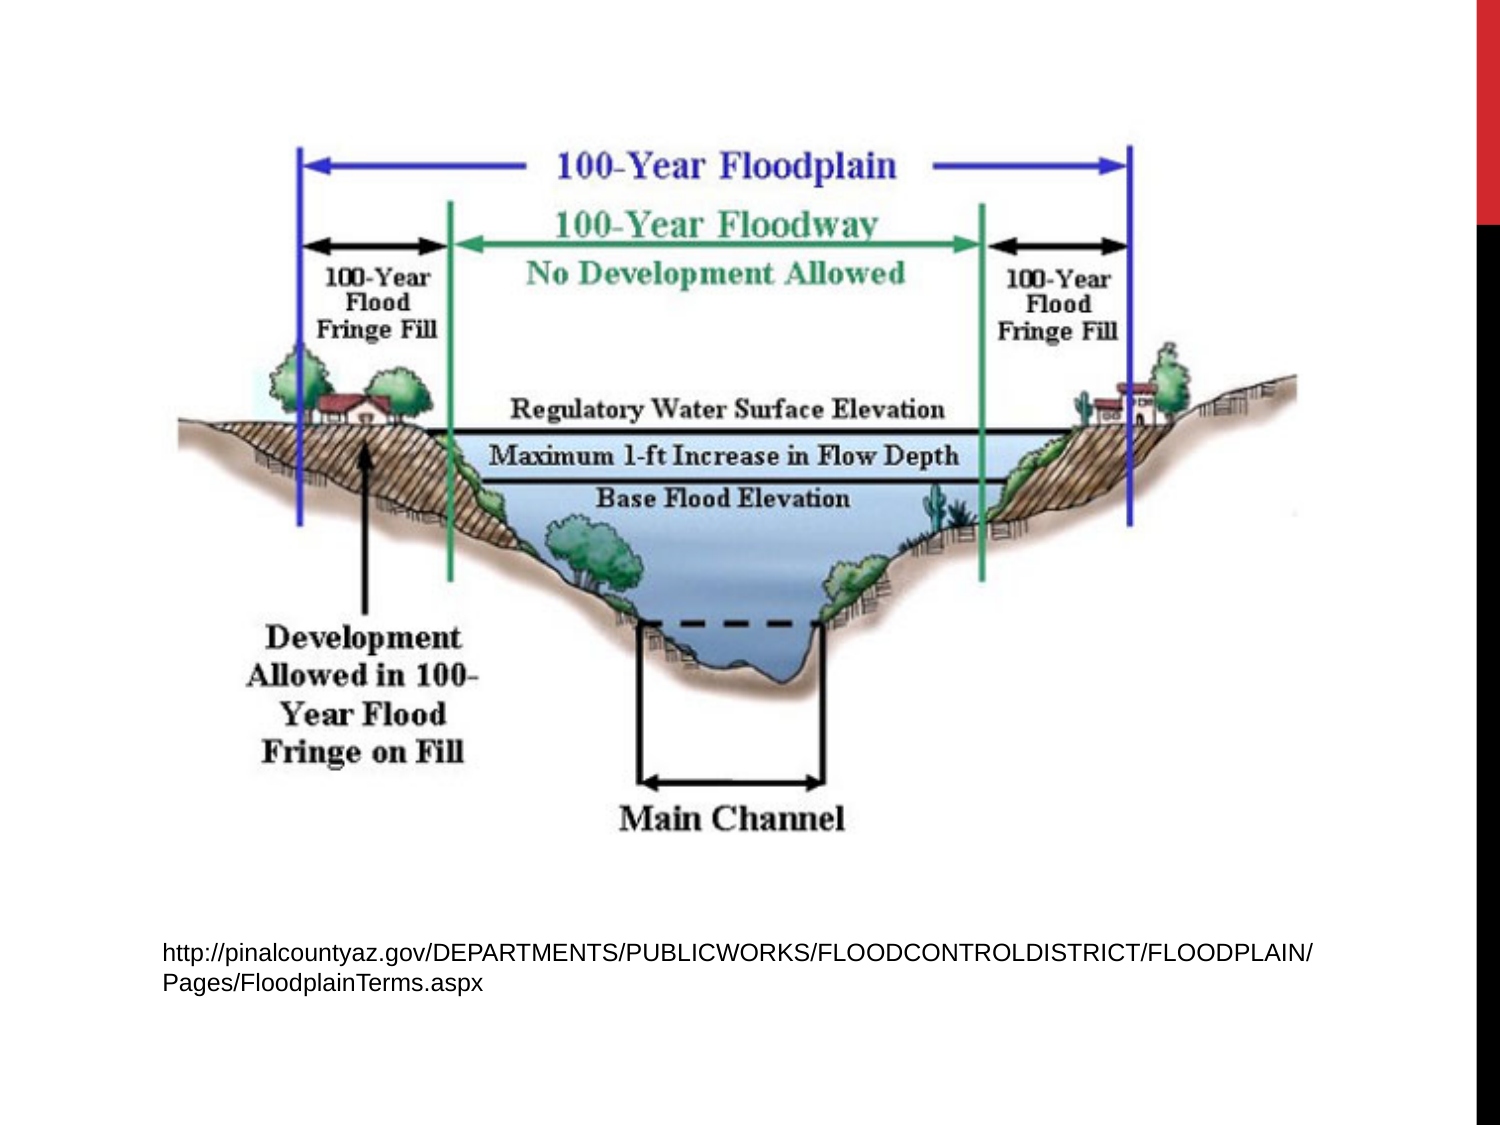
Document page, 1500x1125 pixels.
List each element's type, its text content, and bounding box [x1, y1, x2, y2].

text_box http://pinalcountyaz.gov/DEPARTMENTS/PUBLICWORKS/FLOODCONTROLDISTRICT/FLOODPLAIN/Pages/FloodplainTerms.aspx [147, 928, 1412, 1004]
picture [146, 89, 1328, 882]
